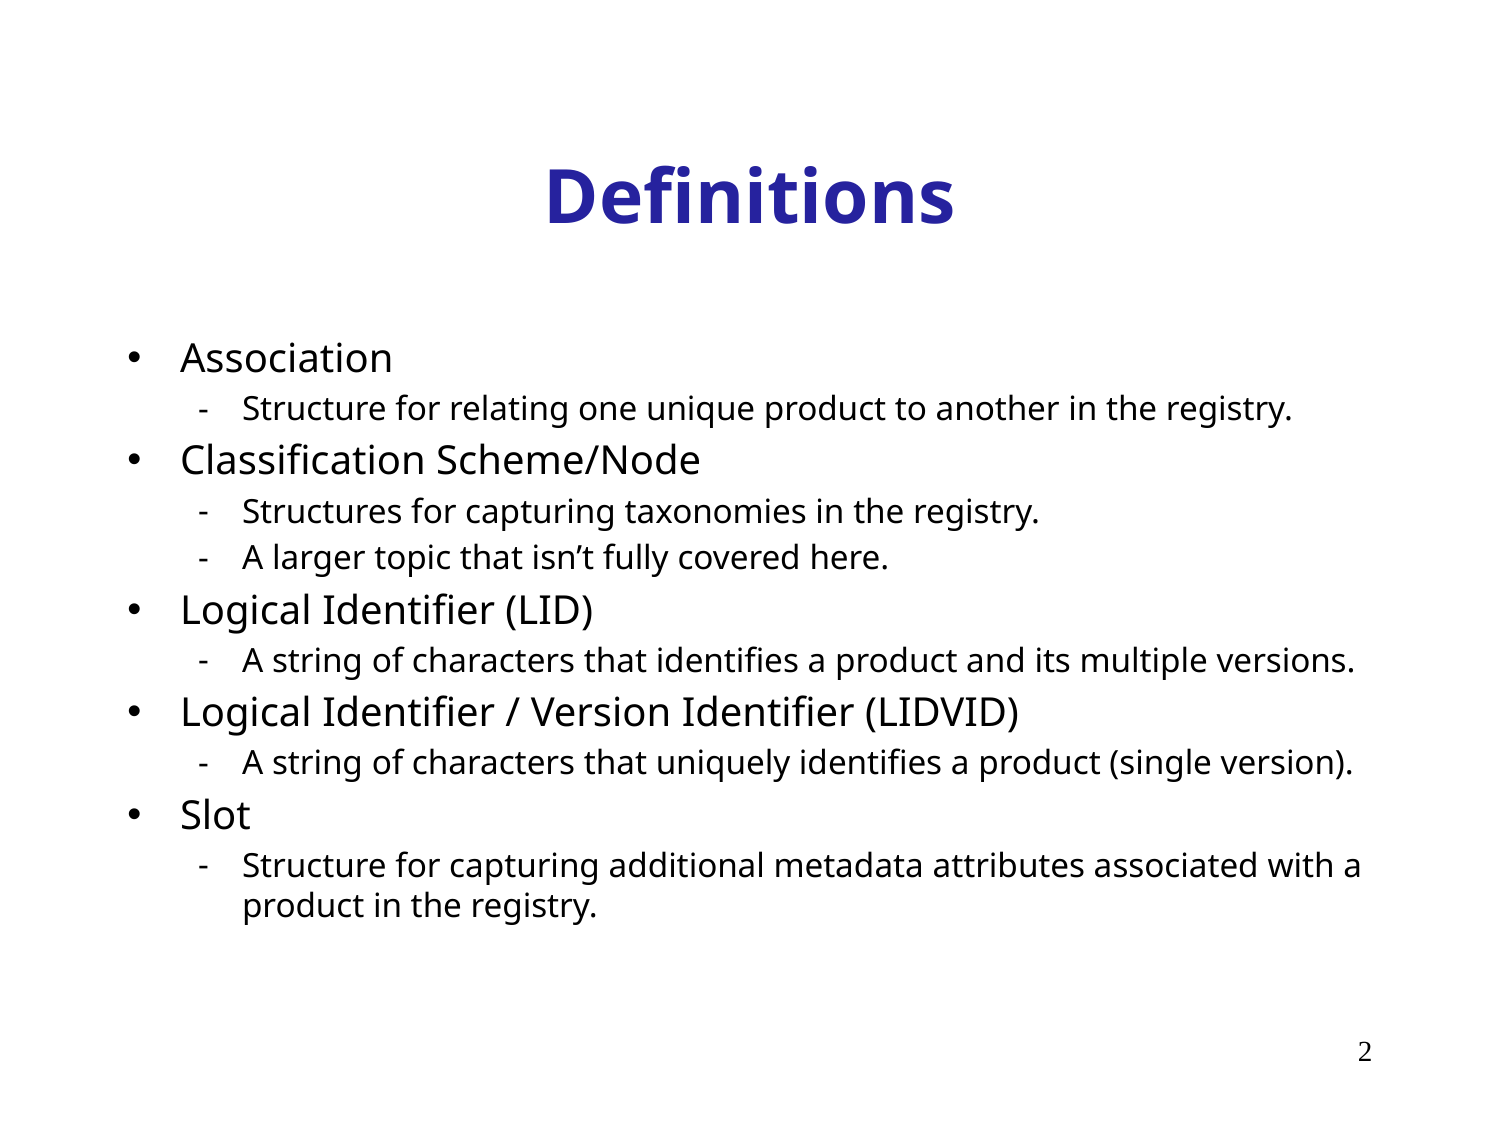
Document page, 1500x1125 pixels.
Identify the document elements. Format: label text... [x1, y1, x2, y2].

title Definitions [112, 99, 1388, 288]
list Association Structure for relating one unique product to another in the registry. Classification Scheme/Node Structures for capturing taxonomies in the registry. A larger topic that isn’t fully covered here. Logical Identifier (LID) A string of characters that identifies a product and its multiple versions. Logical Identifier / Version Identifier (LIDVID) A string of characters that uniquely identifies a product (single version). Slot Structure for capturing additional metadata attributes associated with a product in the registry. [112, 324, 1388, 1001]
slide_number 2 [1074, 1024, 1388, 1101]
